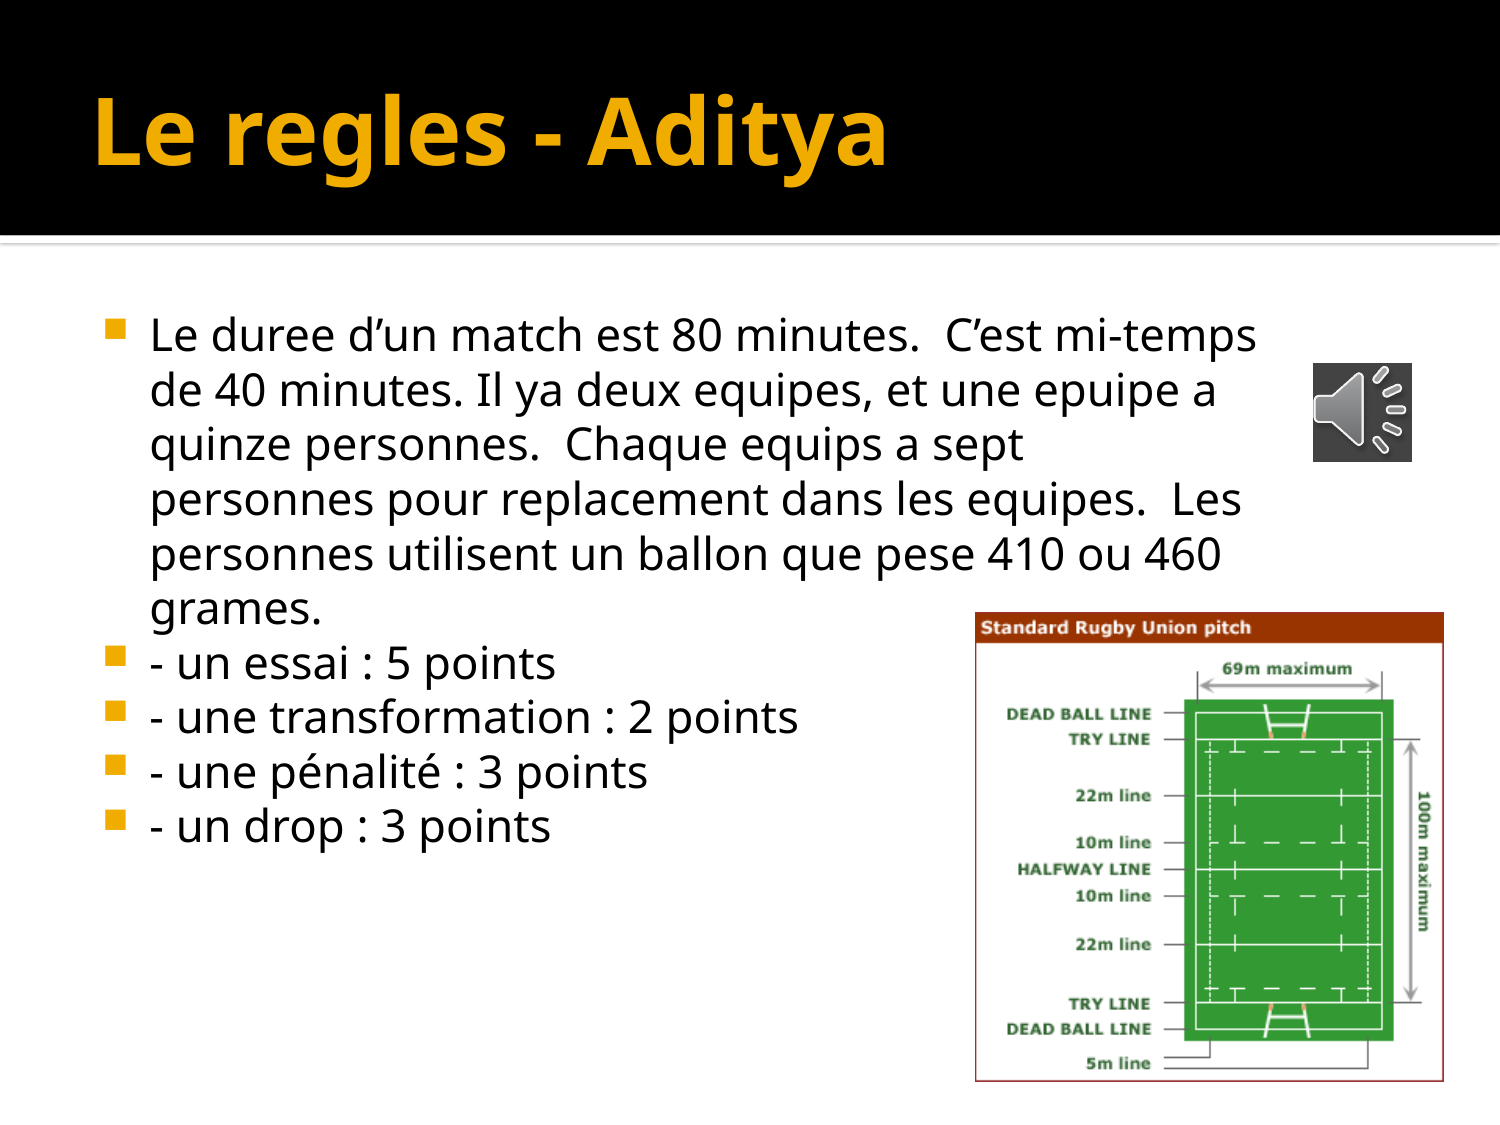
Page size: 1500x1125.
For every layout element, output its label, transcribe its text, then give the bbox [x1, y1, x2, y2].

picture [974, 612, 1444, 1082]
title Le regles - Aditya [75, 25, 1425, 231]
list Le duree d’un match est 80 minutes. C’est mi-temps de 40 minutes. Il ya deux equipes, et une epuipe a quinze personnes. Chaque equips a sept personnes pour replacement dans les equipes. Les personnes utilisent un ballon que pese 410 ou 460 grames. - un essai : 5 points - une transformation : 2 points - une pénalité : 3 points - un drop : 3 points [75, 291, 1275, 863]
picture [1312, 362, 1413, 463]
